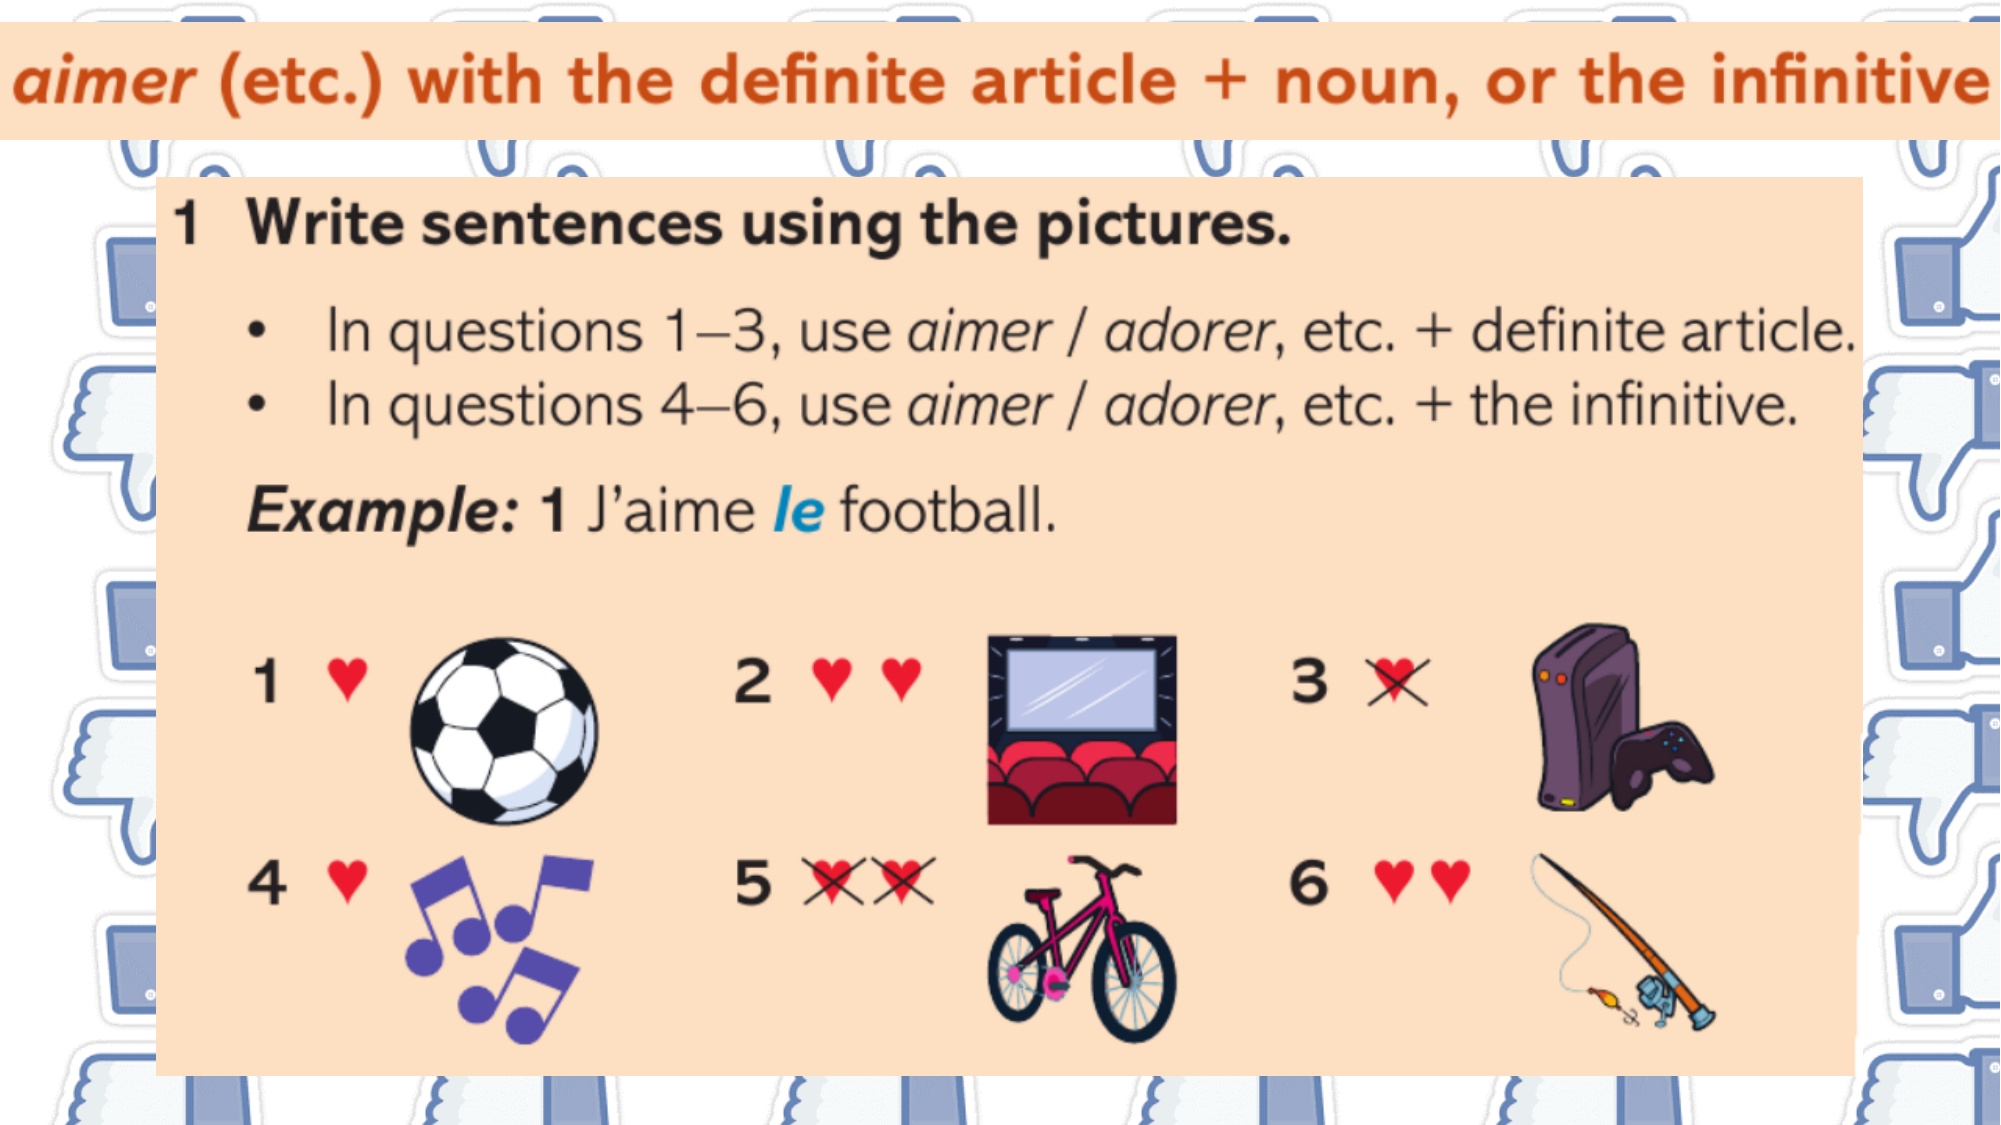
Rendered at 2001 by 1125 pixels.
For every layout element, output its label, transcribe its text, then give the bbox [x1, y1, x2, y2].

picture [156, 177, 1863, 1076]
text_box Learning Intent: To use infinitives and definite articles to give personal opinions. [0, 140, 2000, 1125]
picture [0, 22, 2000, 140]
text_box Learning Intent: To use infinitives and definite articles to give personal opinions. [0, 0, 2000, 22]
